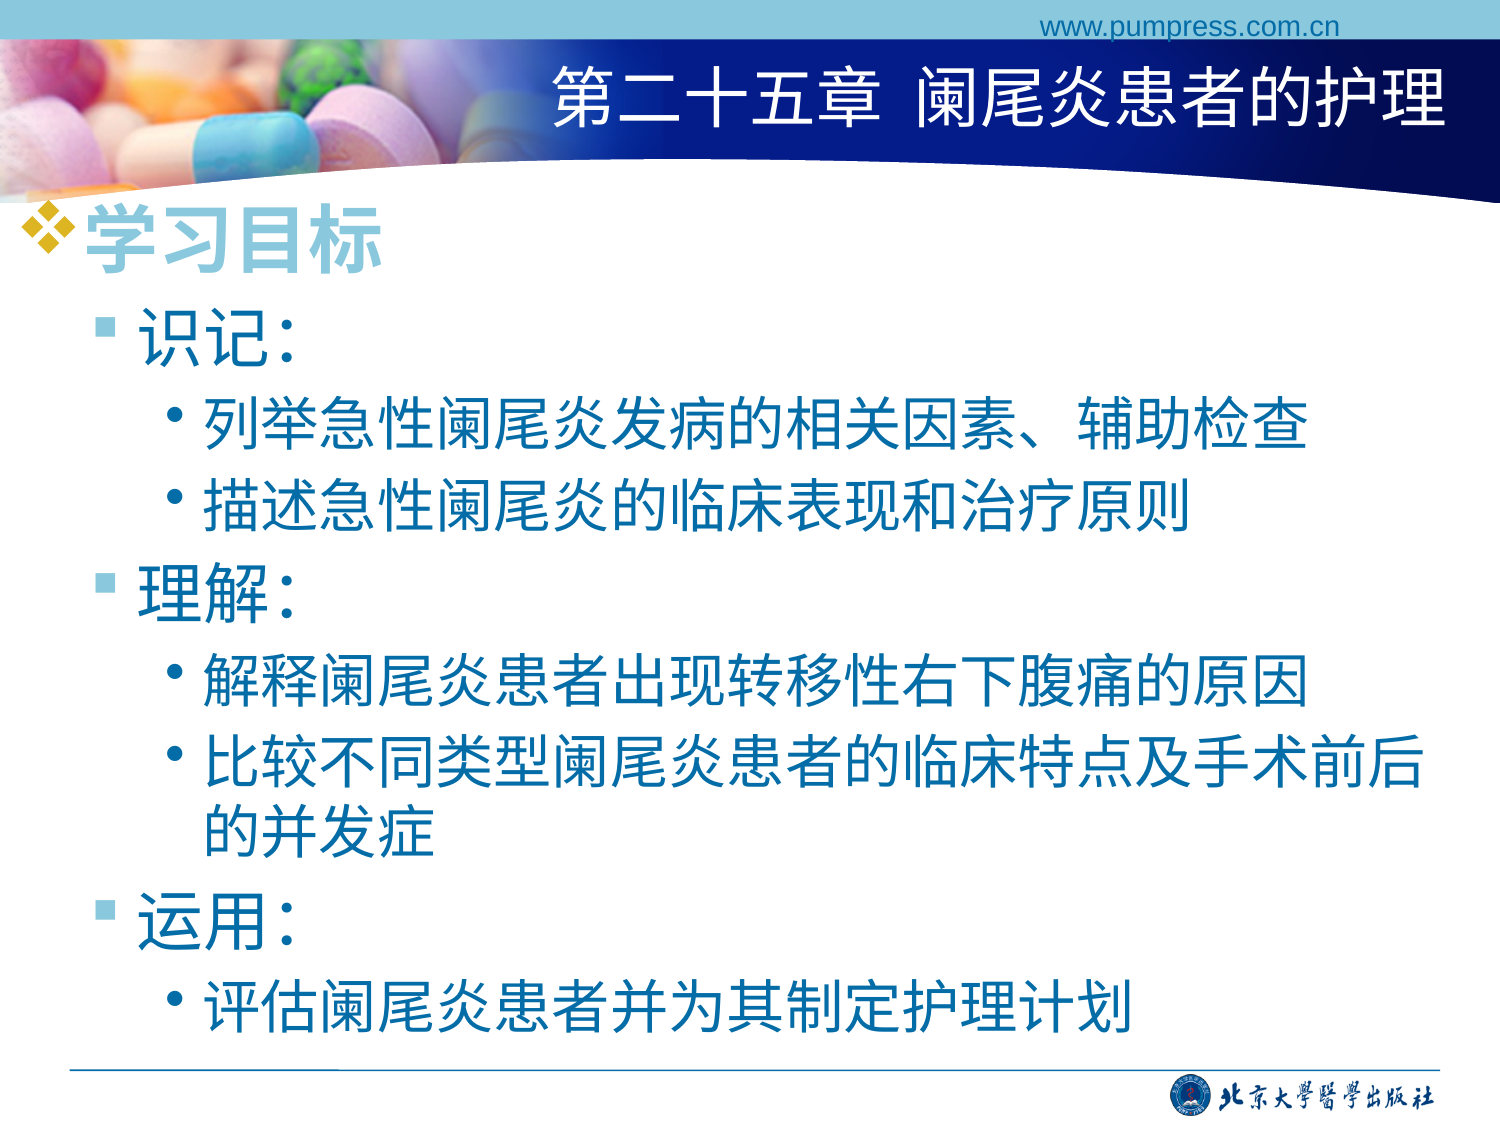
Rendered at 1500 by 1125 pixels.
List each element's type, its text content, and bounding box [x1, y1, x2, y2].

picture [1170, 1074, 1436, 1118]
title 第二十五章 阑尾炎患者的护理 [137, 49, 1463, 143]
slide_number www.pumpress.com.cn [1025, 0, 1463, 38]
picture [0, 40, 1500, 203]
list 学习目标 识记： 列举急性阑尾炎发病的相关因素、辅助检查 描述急性阑尾炎的临床表现和治疗原则 理解： 解释阑尾炎患者出现转移性右下腹痛的原因 比较不同类型阑尾炎患者的临床特点及手术前后的并发症 运用： 评估阑尾炎患者并为其制定护理计划 [0, 184, 1483, 985]
